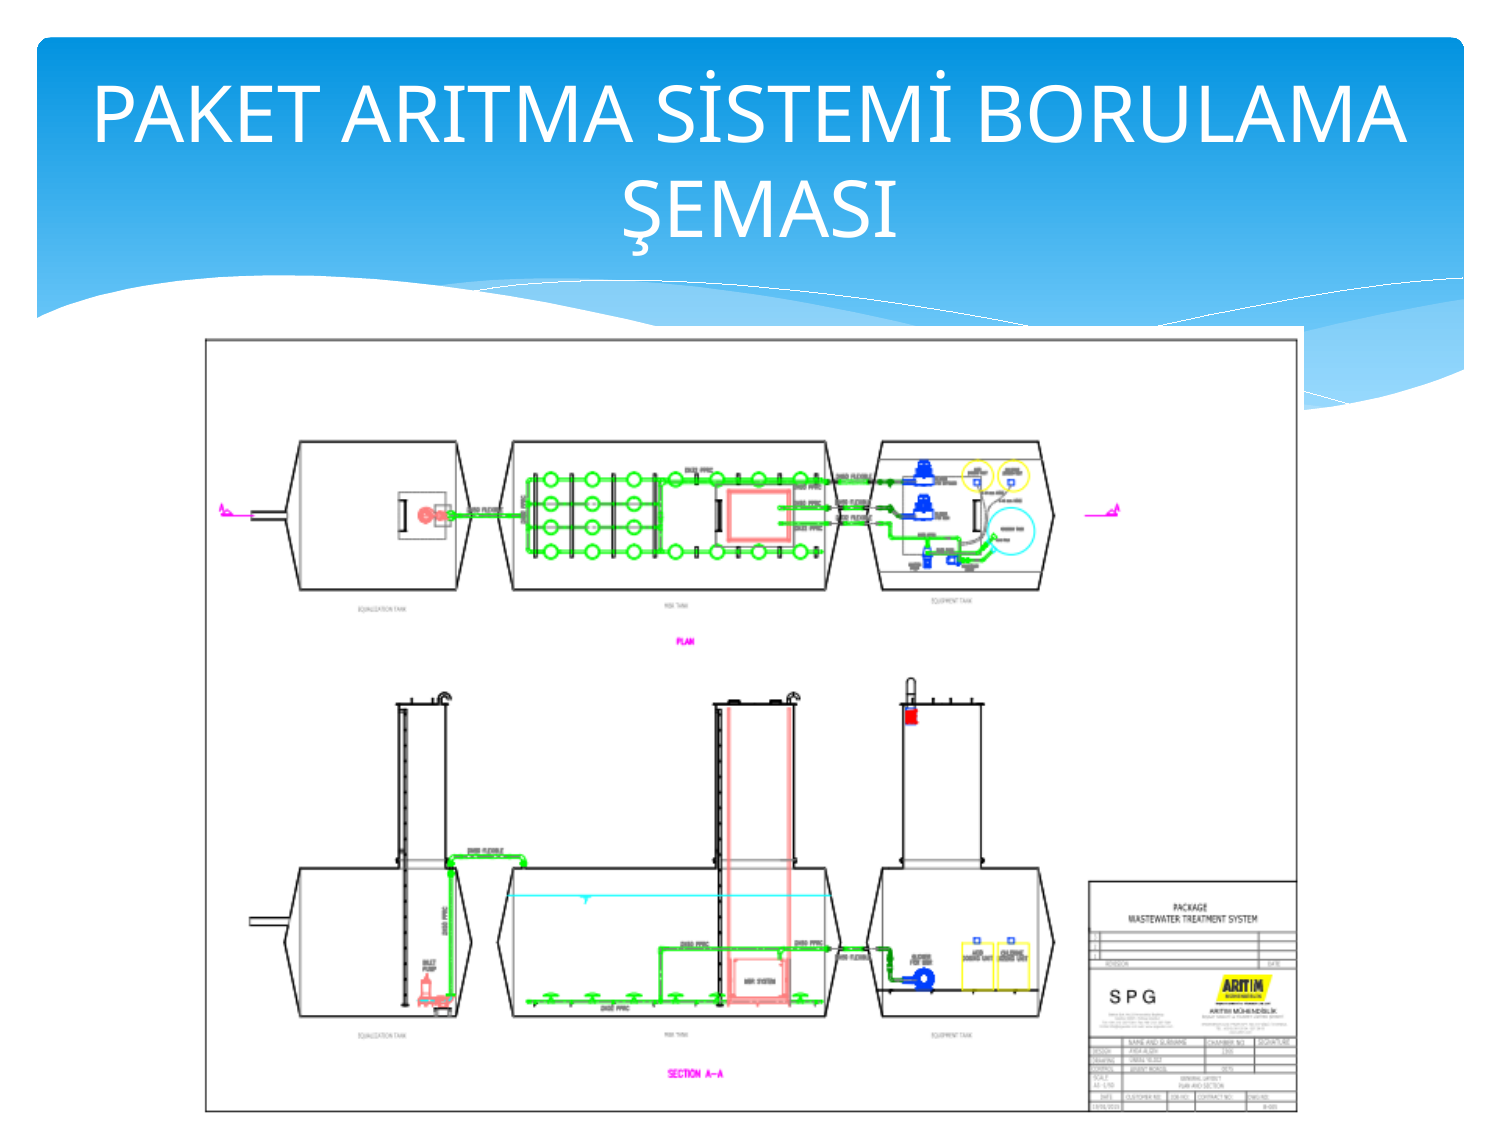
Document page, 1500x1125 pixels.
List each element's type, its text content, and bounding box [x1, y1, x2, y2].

picture [195, 326, 1305, 1125]
title PAKET ARITMA SİSTEMİ BORULAMA ŞEMASI [75, 55, 1425, 261]
